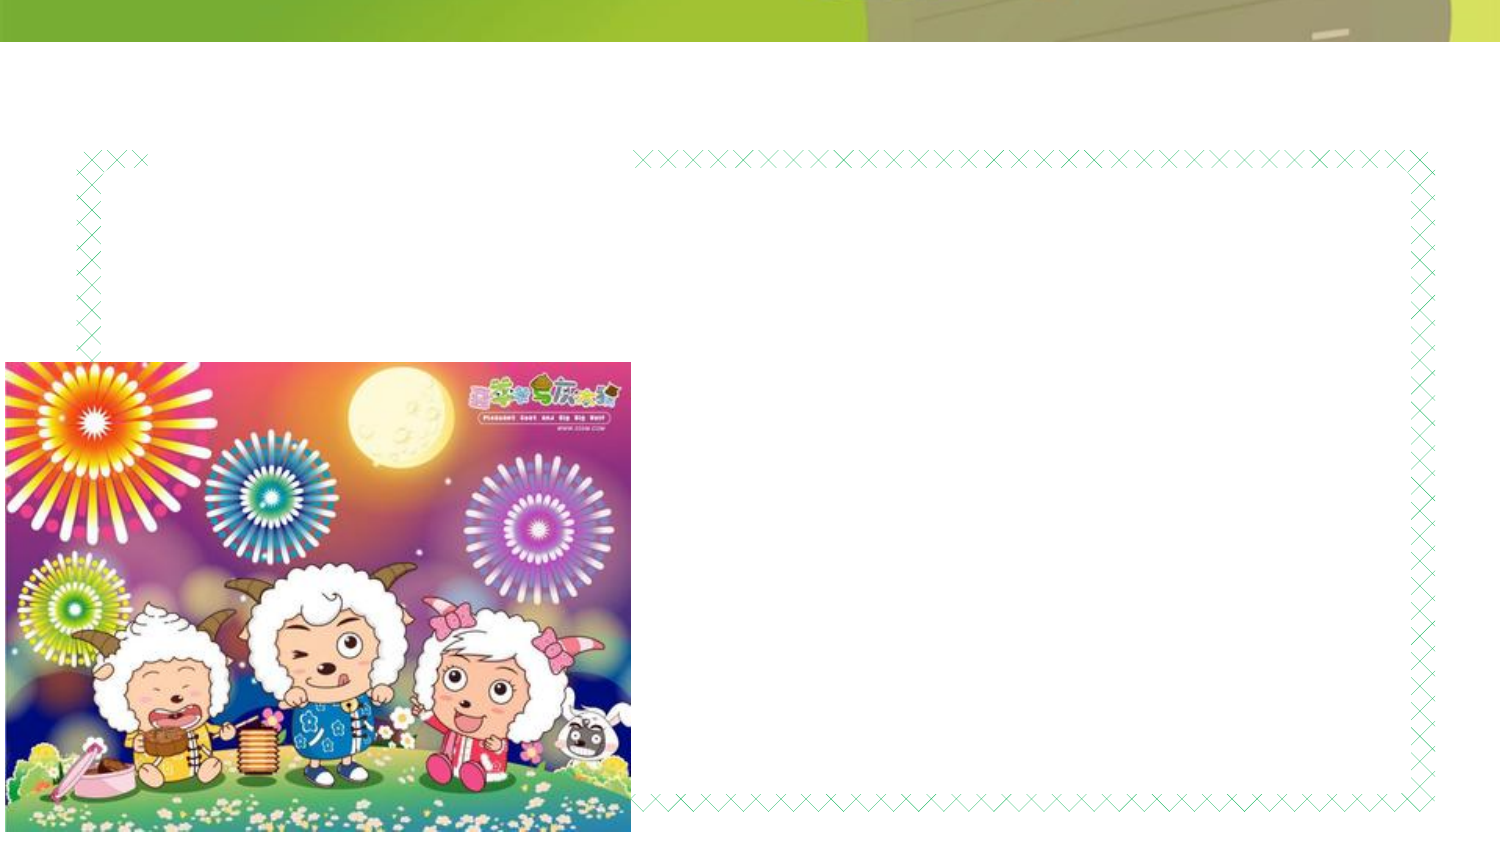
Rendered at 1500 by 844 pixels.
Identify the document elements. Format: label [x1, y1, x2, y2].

picture [0, 0, 1500, 42]
picture [5, 362, 631, 832]
